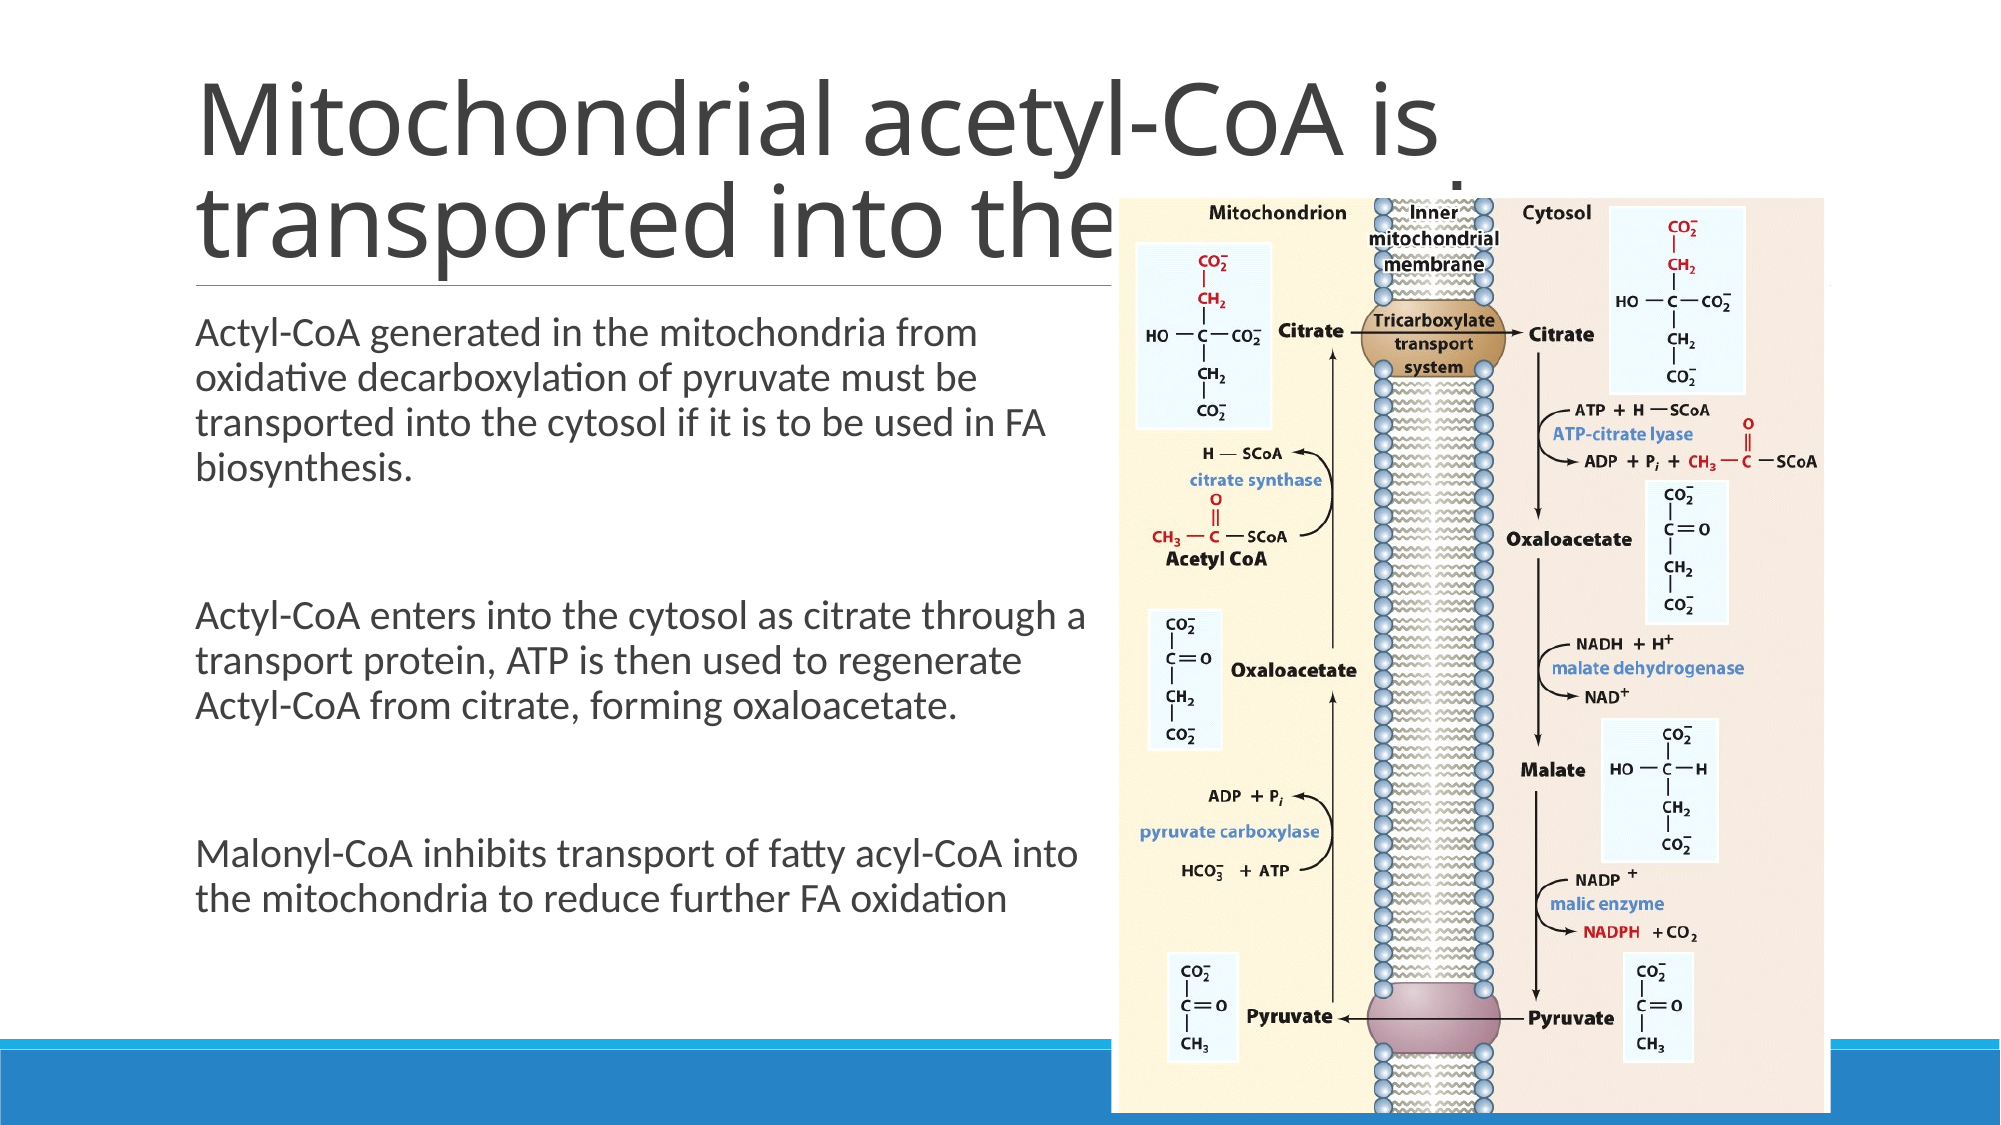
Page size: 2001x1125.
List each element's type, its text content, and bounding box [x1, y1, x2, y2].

title Mitochondrial acetyl-CoA is transported into the cytosol [180, 47, 1830, 285]
picture [1110, 189, 1832, 1113]
list Actyl-CoA generated in the mitochondria from oxidative decarboxylation of pyruvate must be transported into the cytosol if it is to be used in FA biosynthesis. Actyl-CoA enters into the cytosol as citrate through a transport protein, ATP is then used to regenerate Actyl-CoA from citrate, forming oxaloacetate. Malonyl-CoA inhibits transport of fatty acyl-CoA into the mitochondria to reduce further FA oxidation [180, 302, 1107, 963]
